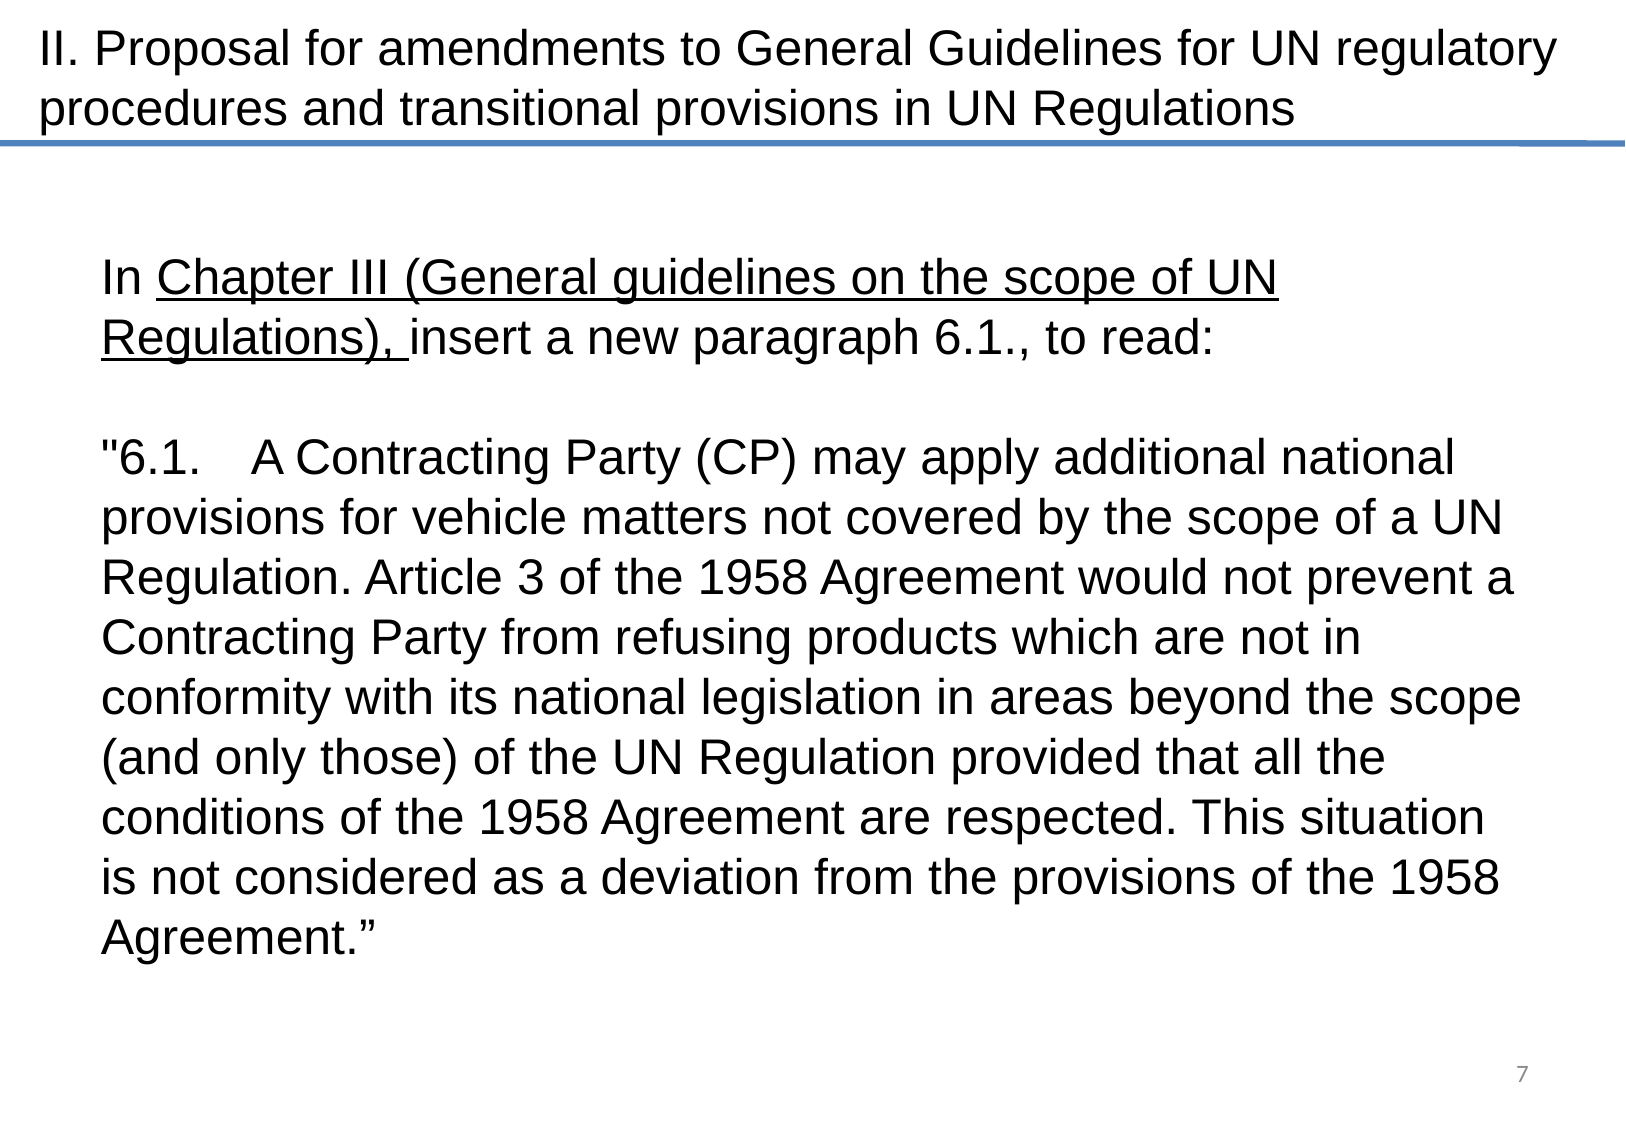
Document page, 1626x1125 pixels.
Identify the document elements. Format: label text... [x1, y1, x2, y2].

text_box In Chapter III (General guidelines on the scope of UN Regulations), insert a new paragraph 6.1., to read: "6.1. A Contracting Party (CP) may apply additional national provisions for vehicle matters not covered by the scope of a UN Regulation. Article 3 of the 1958 Agreement would not prevent a Contracting Party from refusing products which are not in conformity with its national legislation in areas beyond the scope (and only those) of the UN Regulation provided that all the conditions of the 1958 Agreement are respected. This situation is not considered as a deviation from the provisions of the 1958 Agreement.” [86, 237, 1545, 973]
slide_number 7 [1164, 1042, 1544, 1103]
text_box II. Proposal for amendments to General Guidelines for UN regulatory procedures and transitional provisions in UN Regulations [23, 8, 1587, 143]
